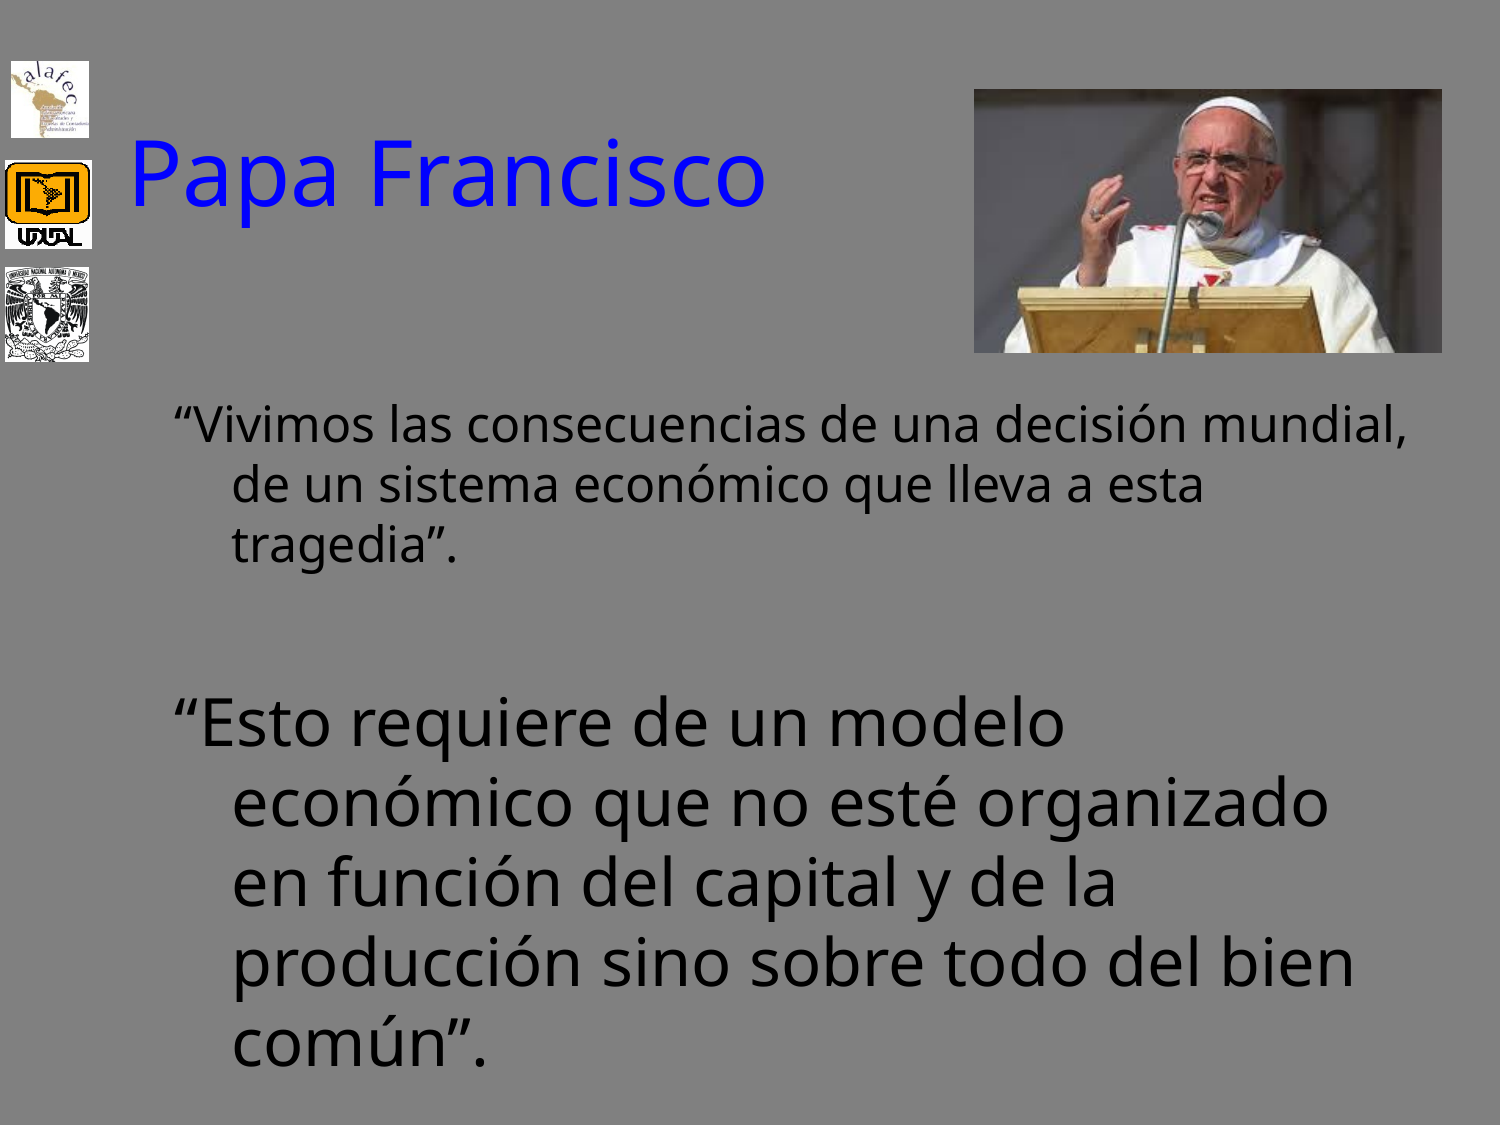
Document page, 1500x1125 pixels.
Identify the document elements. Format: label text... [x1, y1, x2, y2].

list “Vivimos las consecuencias de una decisión mundial, de un sistema económico que lleva a esta tragedia”. “Esto requiere de un modelo económico que no esté organizado en función del capital y de la producción sino sobre todo del bien común”. [159, 385, 1436, 1012]
picture [11, 61, 89, 138]
title Papa Francisco [112, 49, 1388, 290]
picture [974, 89, 1442, 353]
picture [5, 160, 92, 249]
picture [5, 267, 89, 362]
